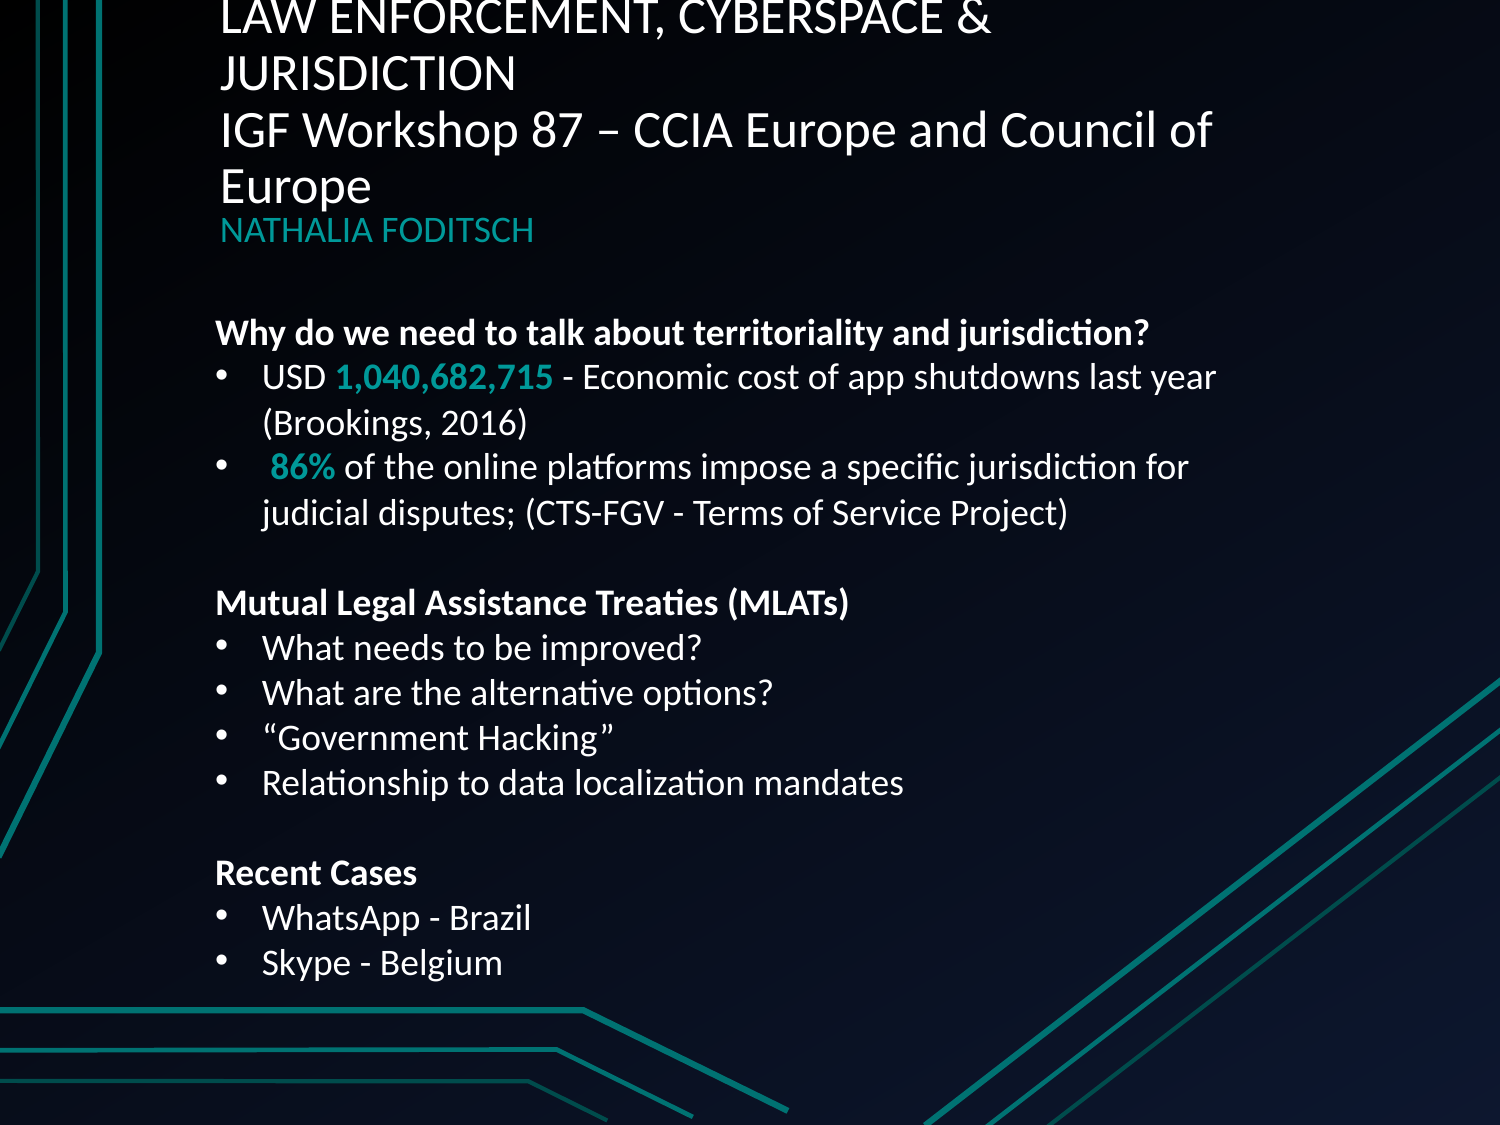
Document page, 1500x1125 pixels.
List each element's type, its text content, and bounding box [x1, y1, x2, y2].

title LAW ENFORCEMENT, CYBERSPACE & JURISDICTION IGF Workshop 87 – CCIA Europe and Council of Europe [200, 95, 1275, 200]
subtitle NATHALIA FODITSCH [200, 200, 1275, 284]
text_box Why do we need to talk about territoriality and jurisdiction? USD 1,040,682,715 - Economic cost of app shutdowns last year (Brookings, 2016) 86% of the online platforms impose a specific jurisdiction for judicial disputes; (CTS-FGV - Terms of Service Project) Mutual Legal Assistance Treaties (MLATs) What needs to be improved? What are the alternative options? “Government Hacking” Relationship to data localization mandates Recent Cases WhatsApp - Brazil Skype - Belgium [199, 299, 1316, 987]
